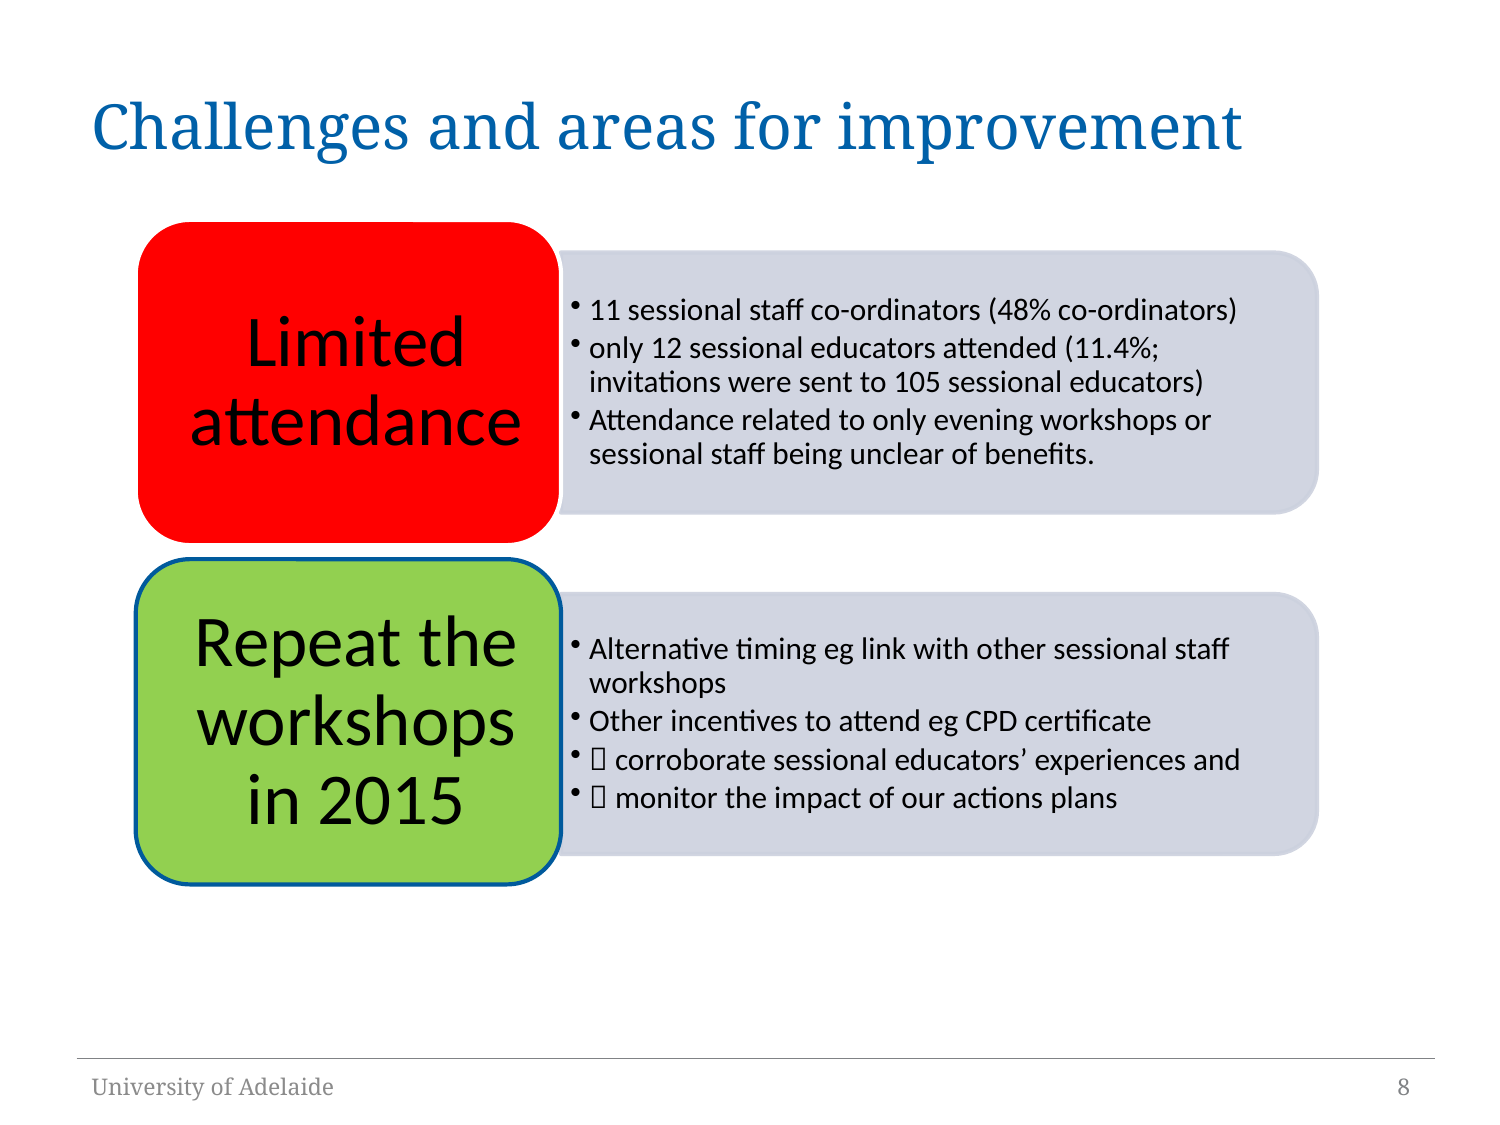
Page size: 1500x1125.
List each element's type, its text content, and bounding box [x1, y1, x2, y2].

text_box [135, 219, 1318, 887]
slide_number 8 [1074, 1057, 1425, 1118]
title Challenges and areas for improvement [76, 54, 1427, 194]
footer University of Adelaide [76, 1057, 552, 1118]
